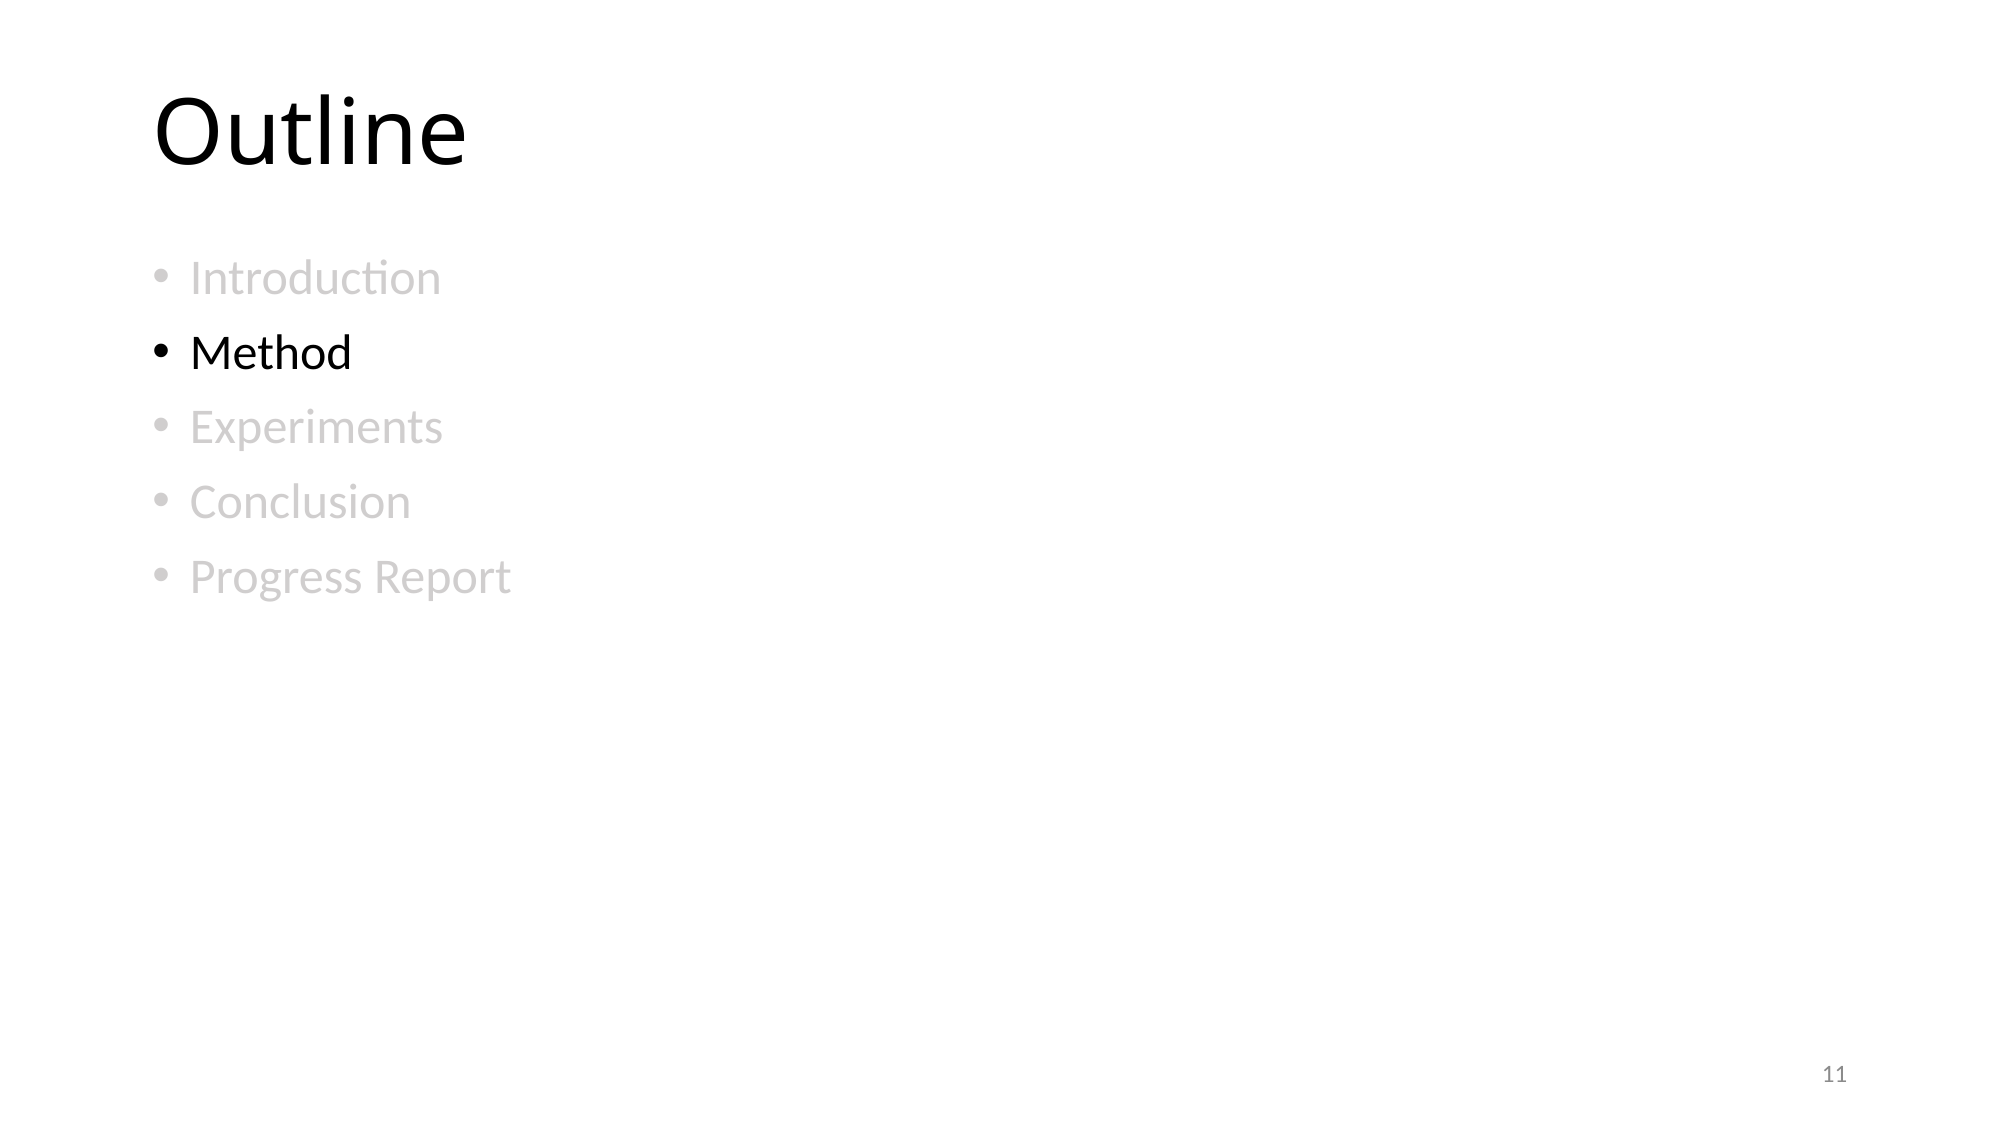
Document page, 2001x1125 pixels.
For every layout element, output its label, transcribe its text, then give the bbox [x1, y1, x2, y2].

title Outline [137, 26, 1863, 243]
list Introduction Method Experiments Conclusion Progress Report [137, 243, 1863, 958]
slide_number 11 [1412, 1042, 1863, 1103]
